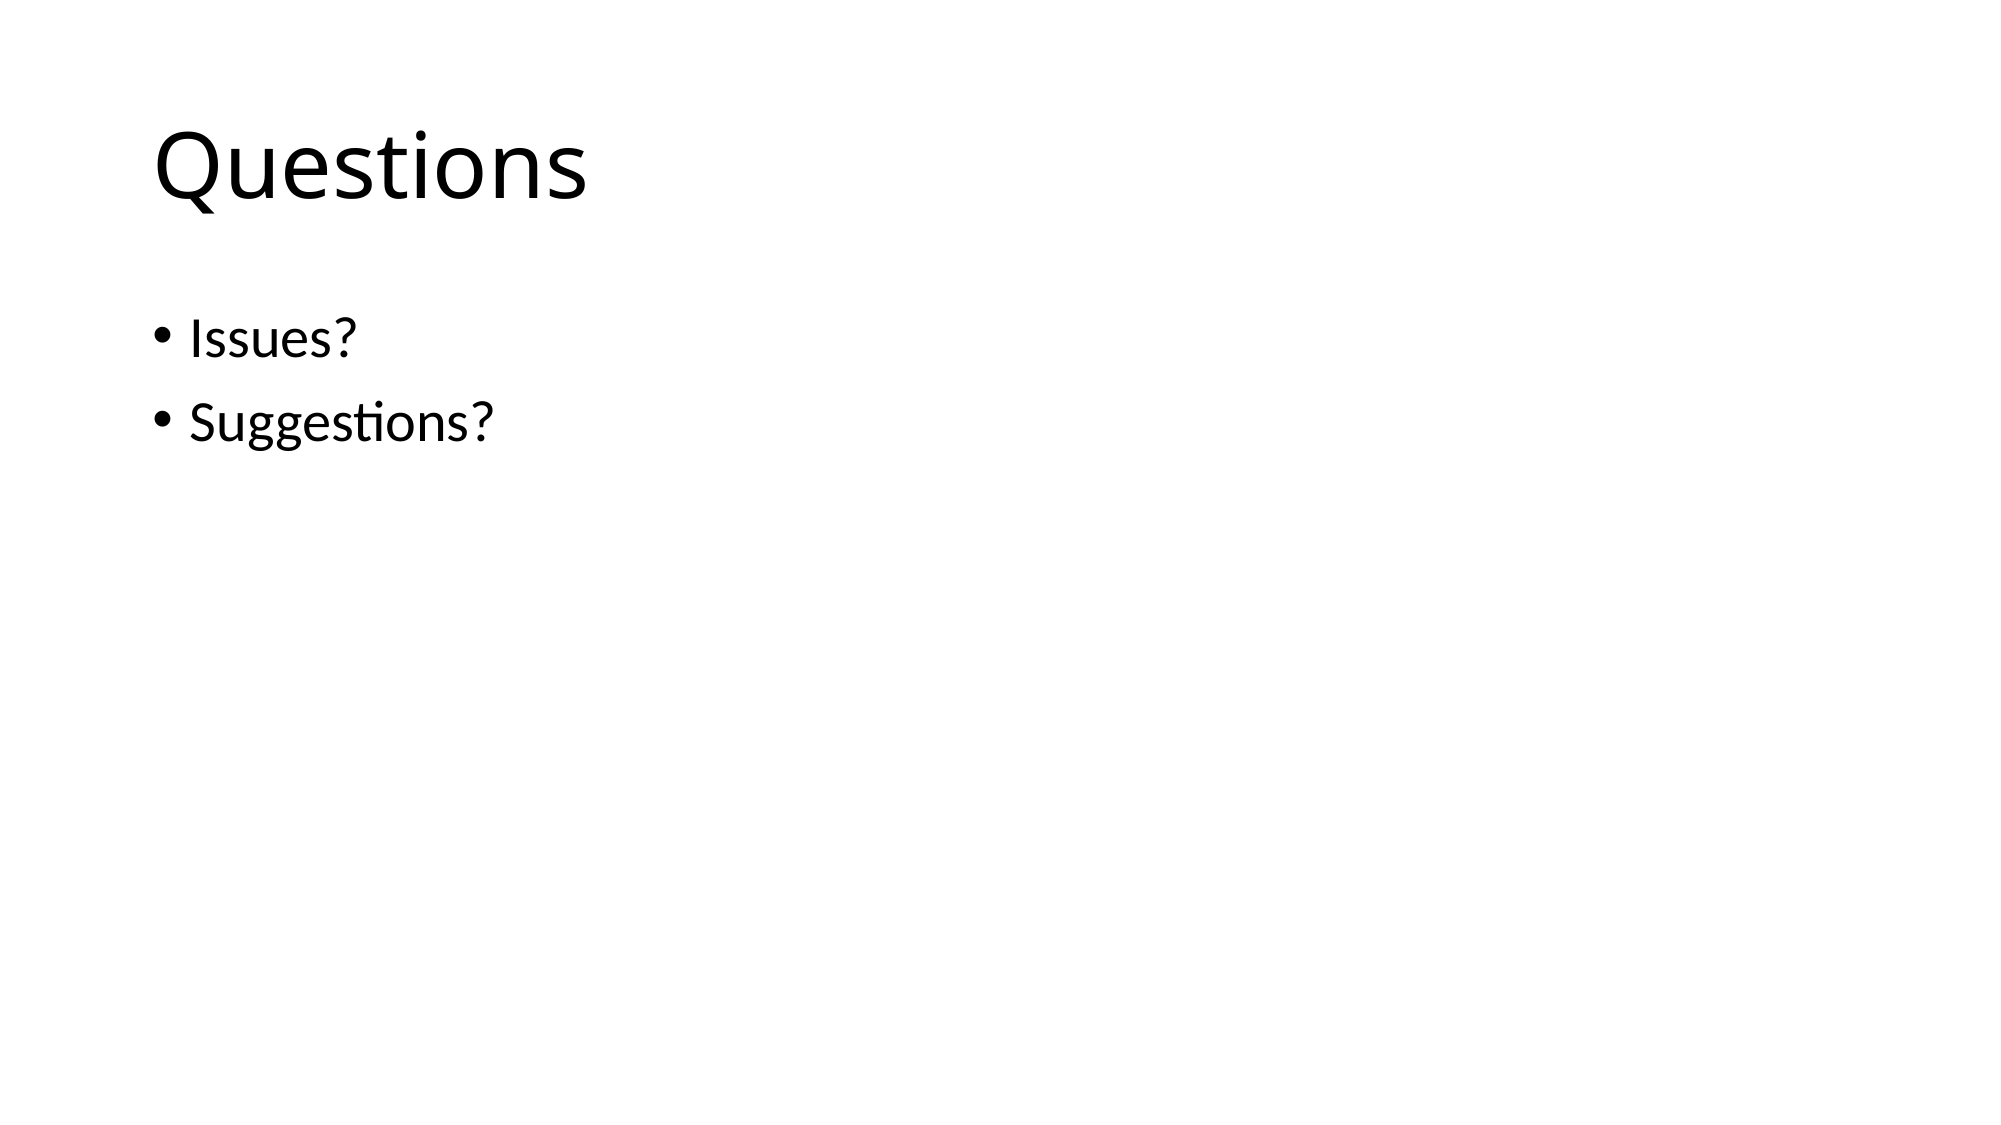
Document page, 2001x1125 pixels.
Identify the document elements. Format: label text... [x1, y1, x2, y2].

list Issues? Suggestions? [137, 299, 1863, 1014]
title Questions [137, 59, 1863, 278]
